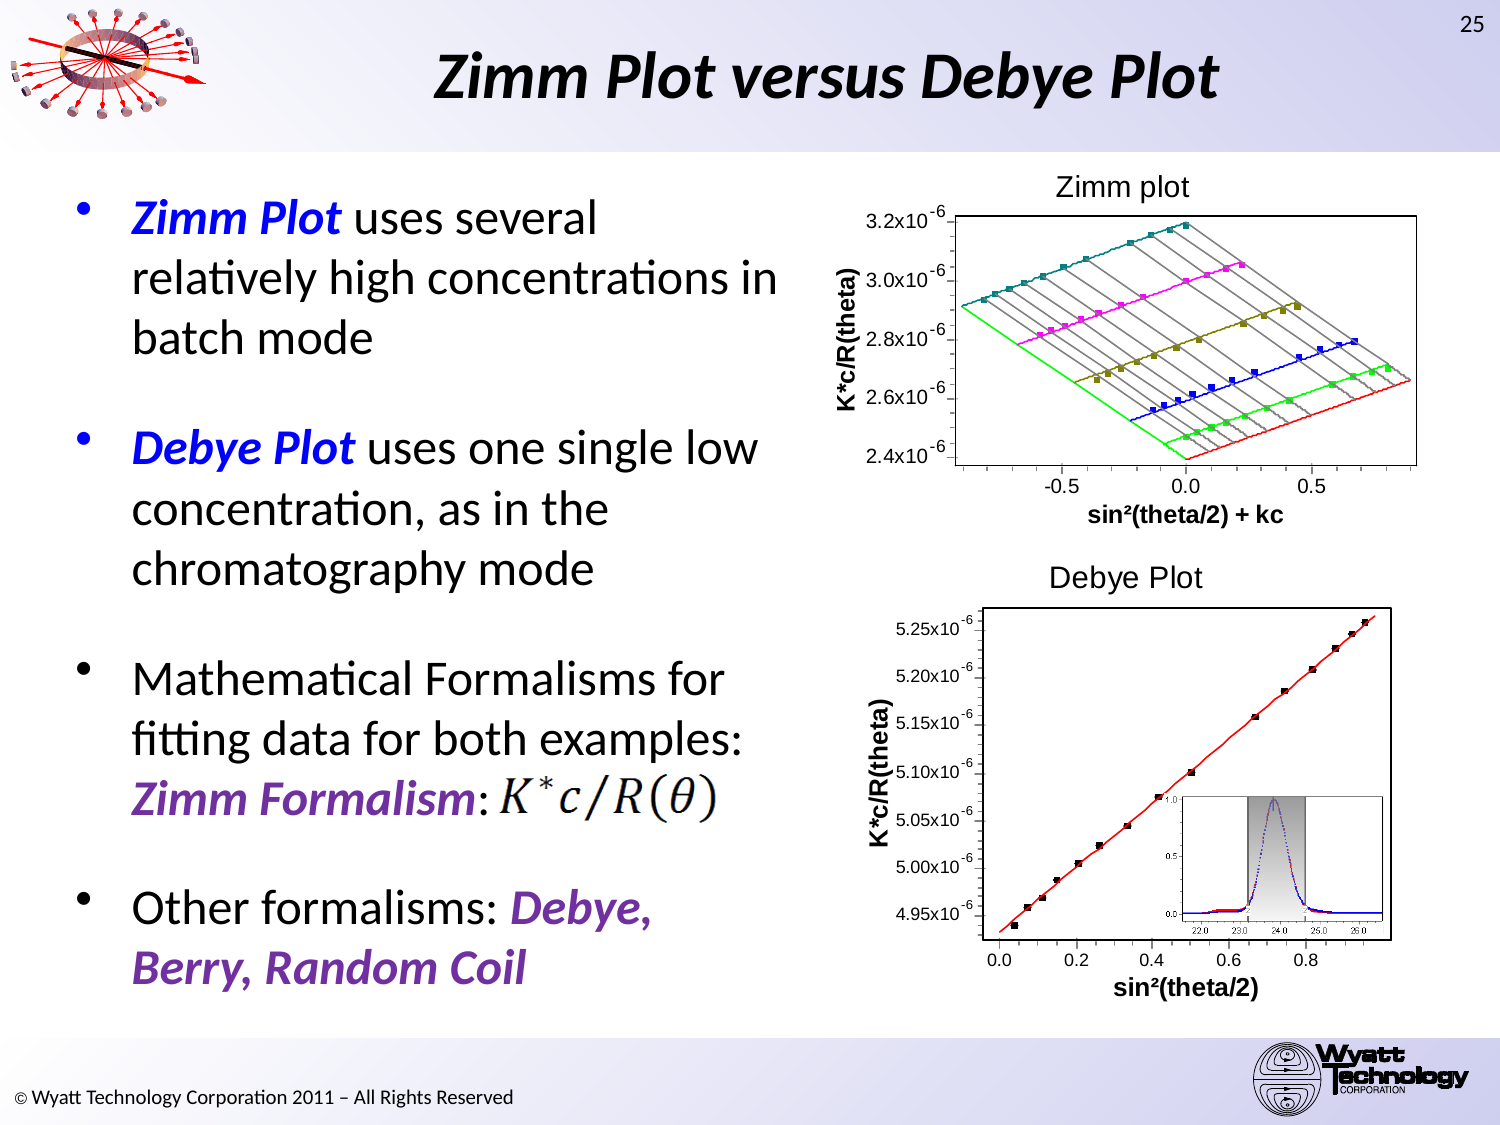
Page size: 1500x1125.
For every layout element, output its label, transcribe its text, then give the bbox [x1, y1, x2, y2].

picture [824, 167, 1422, 535]
text_box [0, 0, 1500, 75]
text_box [856, 558, 1397, 1008]
picture [498, 764, 720, 835]
list Zimm Plot uses several relatively high concentrations in batch mode Debye Plot uses one single low concentration, as in the chromatography mode Mathematical Formalisms for fitting data for both examples: Zimm Formalism: Other formalisms: Debye, Berry, Random Coil [60, 177, 801, 1015]
title Zimm Plot versus Debye Plot [217, 75, 1438, 120]
